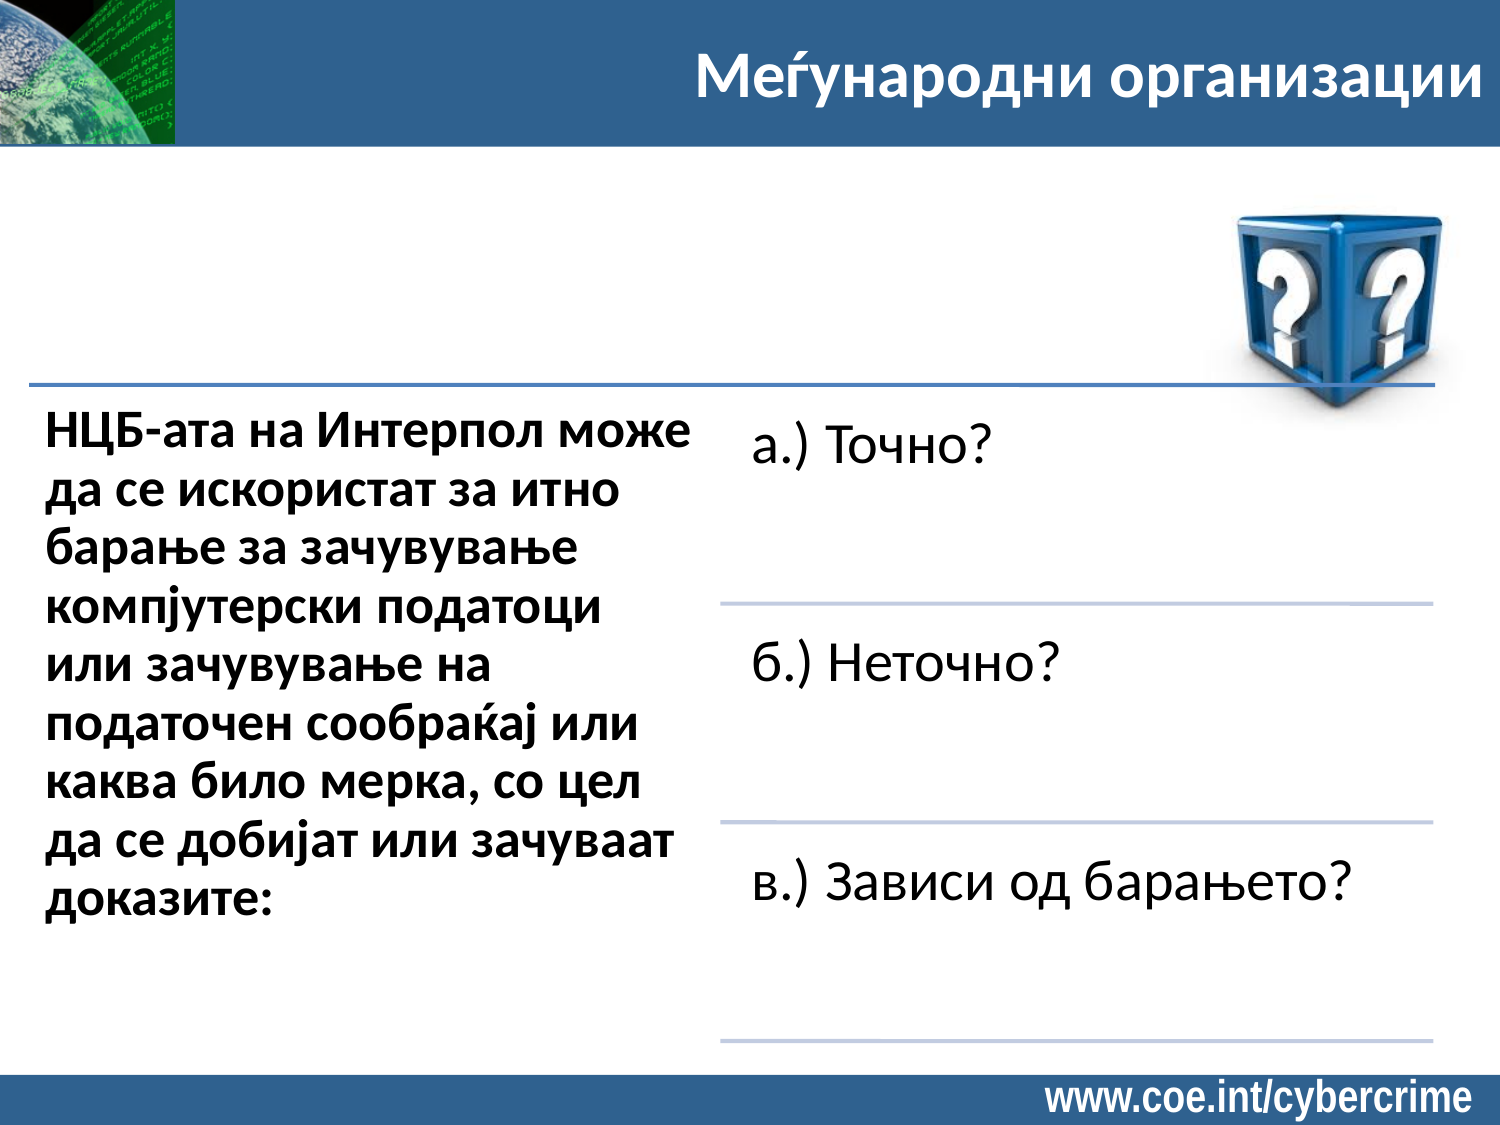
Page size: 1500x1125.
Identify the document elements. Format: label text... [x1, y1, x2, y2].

text_box www.coe.int/cybercrime [1030, 1059, 1500, 1125]
text_box Меѓународни организации [177, 0, 1500, 149]
text_box [0, 1073, 1030, 1125]
picture [1189, 154, 1481, 445]
picture [0, 0, 175, 144]
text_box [28, 384, 1436, 1052]
